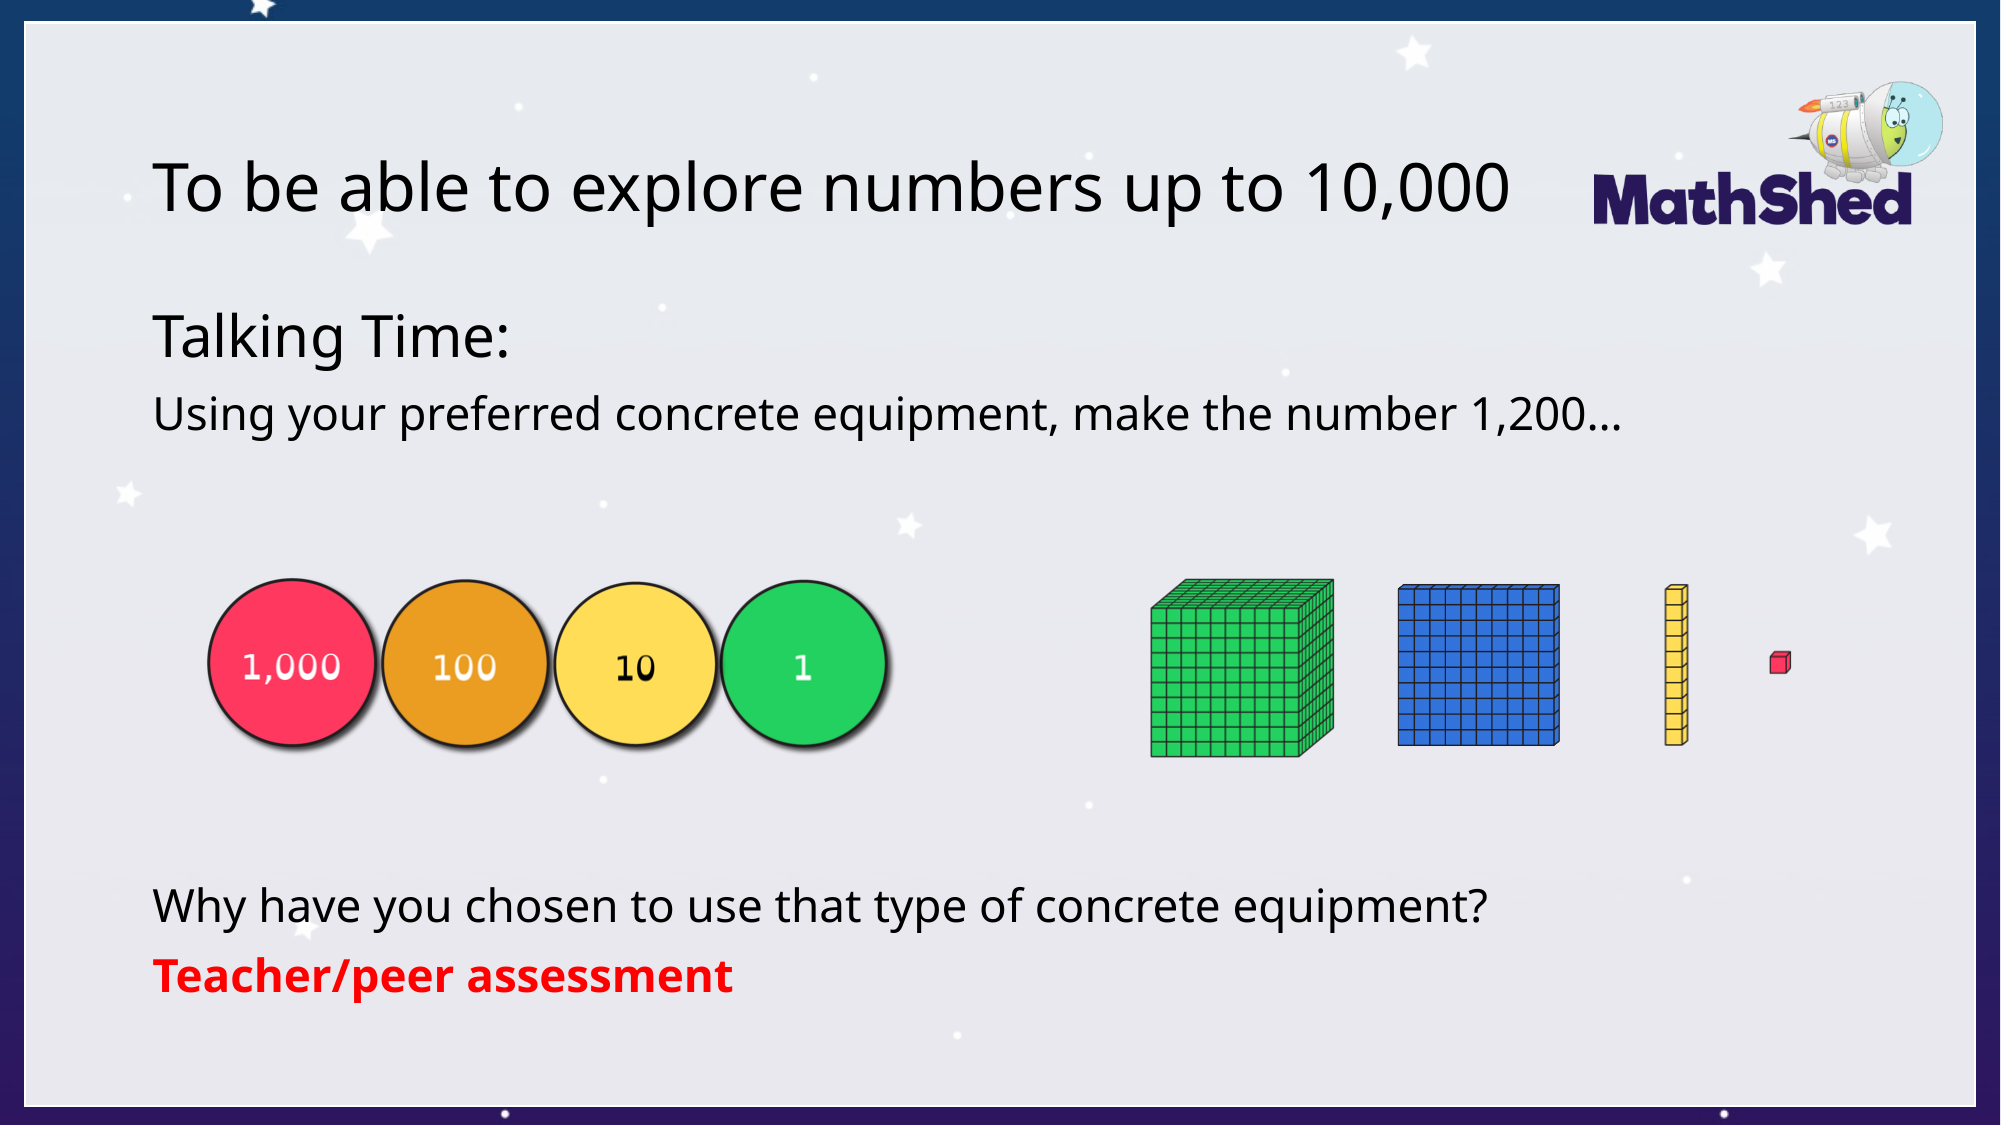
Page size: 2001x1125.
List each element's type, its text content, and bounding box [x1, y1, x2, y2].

list Talking Time: Using your preferred concrete equipment, make the number 1,200… Why have you chosen to use that type of concrete equipment? Teacher/peer assessment [137, 299, 1863, 1014]
title To be able to explore numbers up to 10,000 [137, 81, 1578, 299]
picture [0, 0, 2001, 1125]
